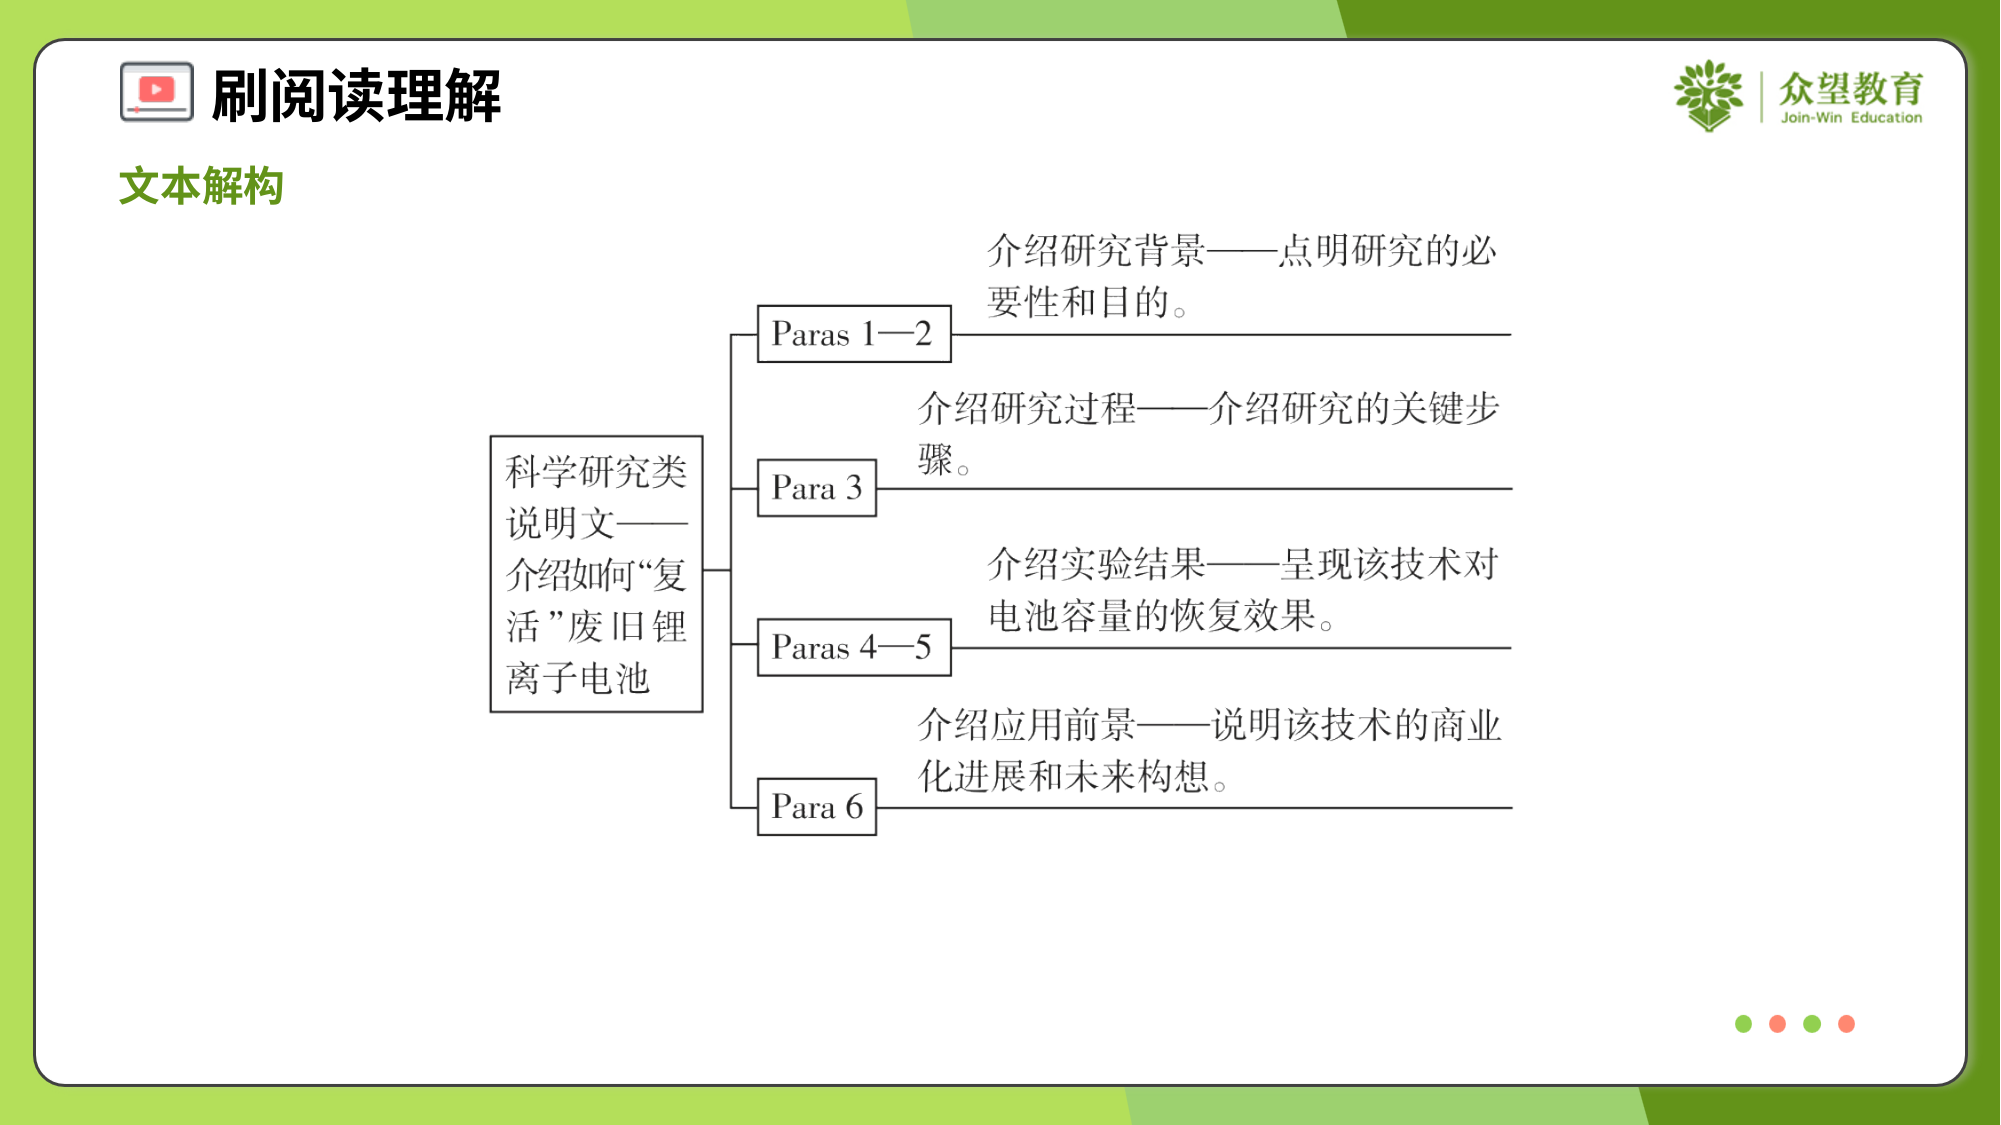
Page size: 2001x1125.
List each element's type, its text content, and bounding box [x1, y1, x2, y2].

text_box 文本解构 [118, 147, 1883, 206]
picture [0, 0, 2000, 1125]
